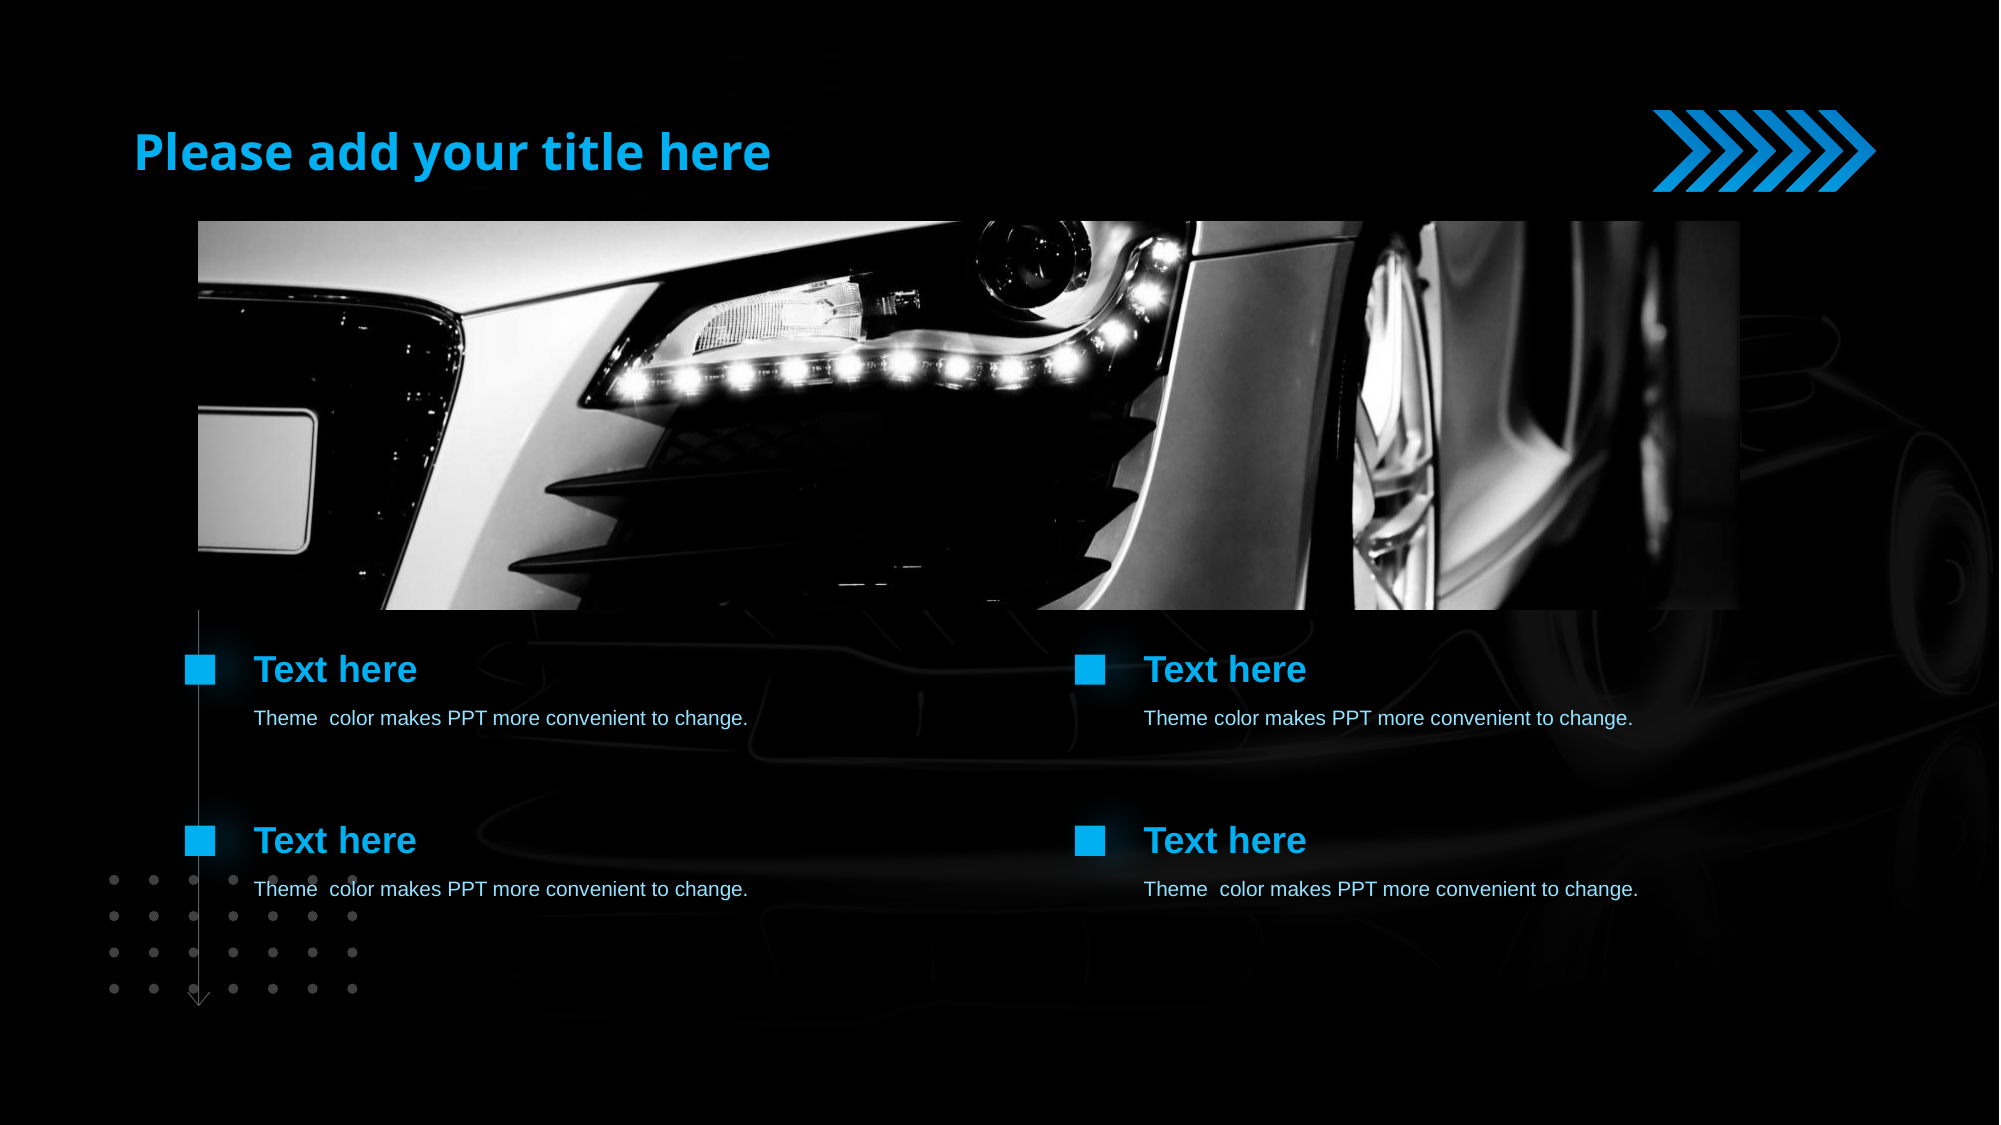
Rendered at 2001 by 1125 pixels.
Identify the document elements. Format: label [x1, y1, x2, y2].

picture [198, 221, 1740, 610]
text_box [1074, 637, 1662, 734]
text_box [1074, 808, 1662, 904]
text_box [184, 637, 772, 734]
text_box [184, 808, 772, 904]
